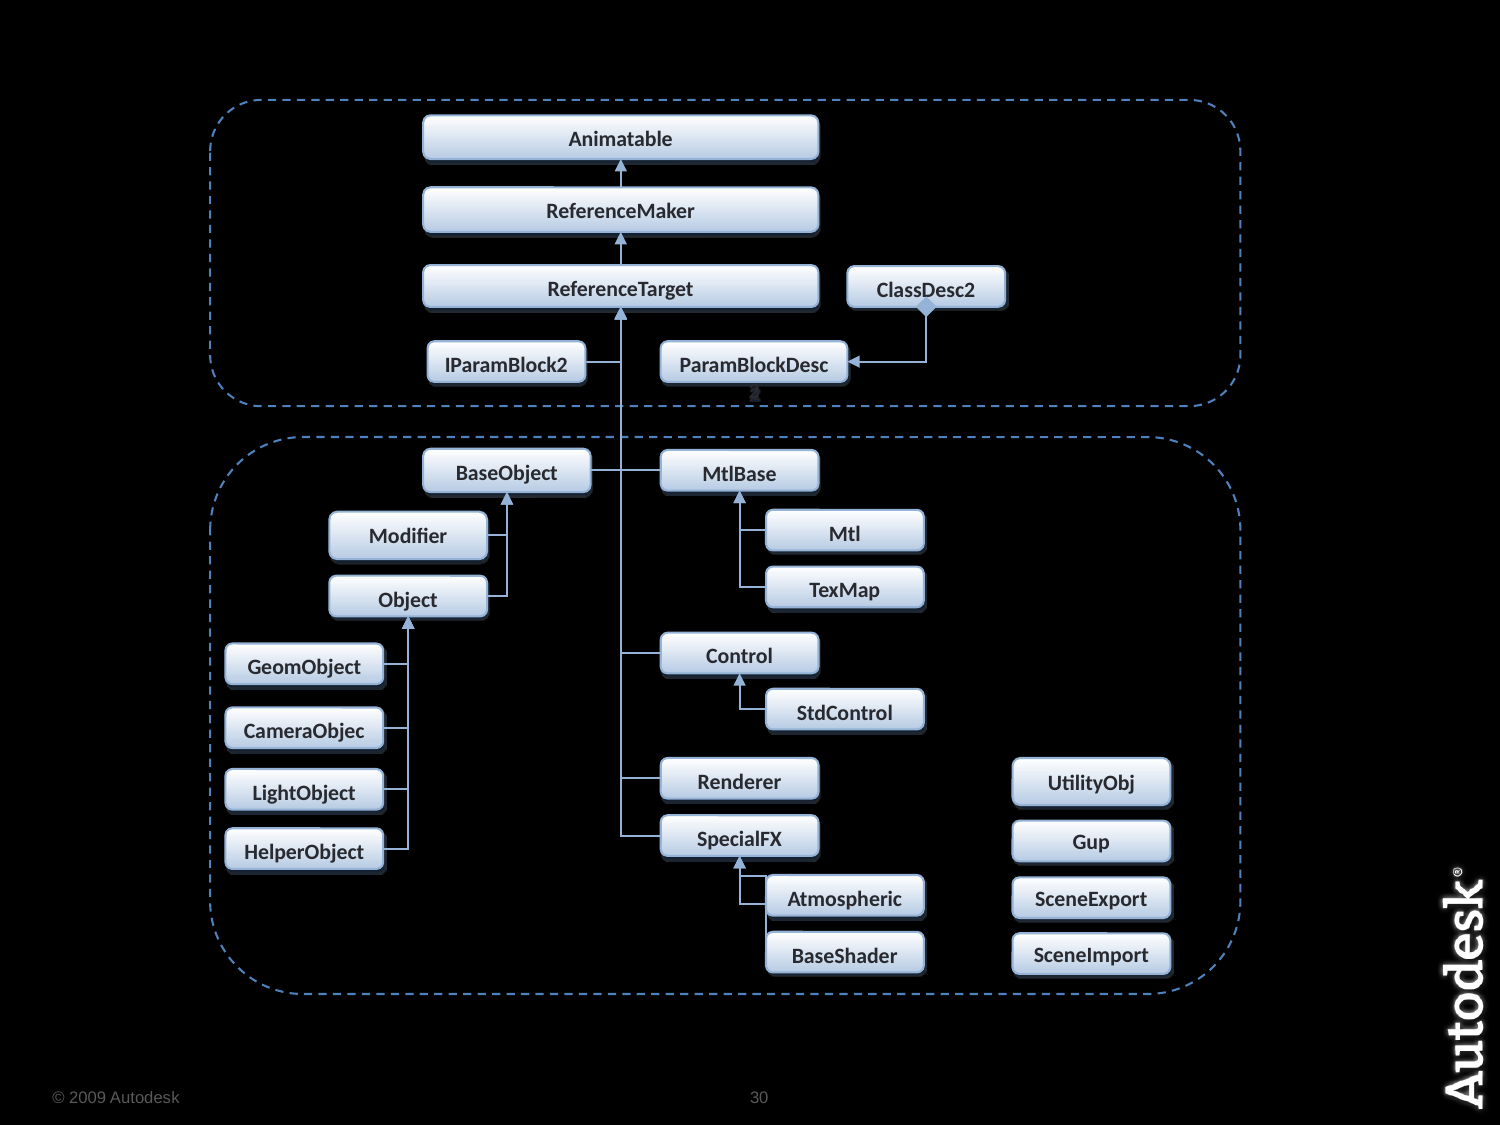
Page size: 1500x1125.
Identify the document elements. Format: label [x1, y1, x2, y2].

picture [1402, 0, 1500, 1125]
text_box [187, 99, 1241, 1006]
